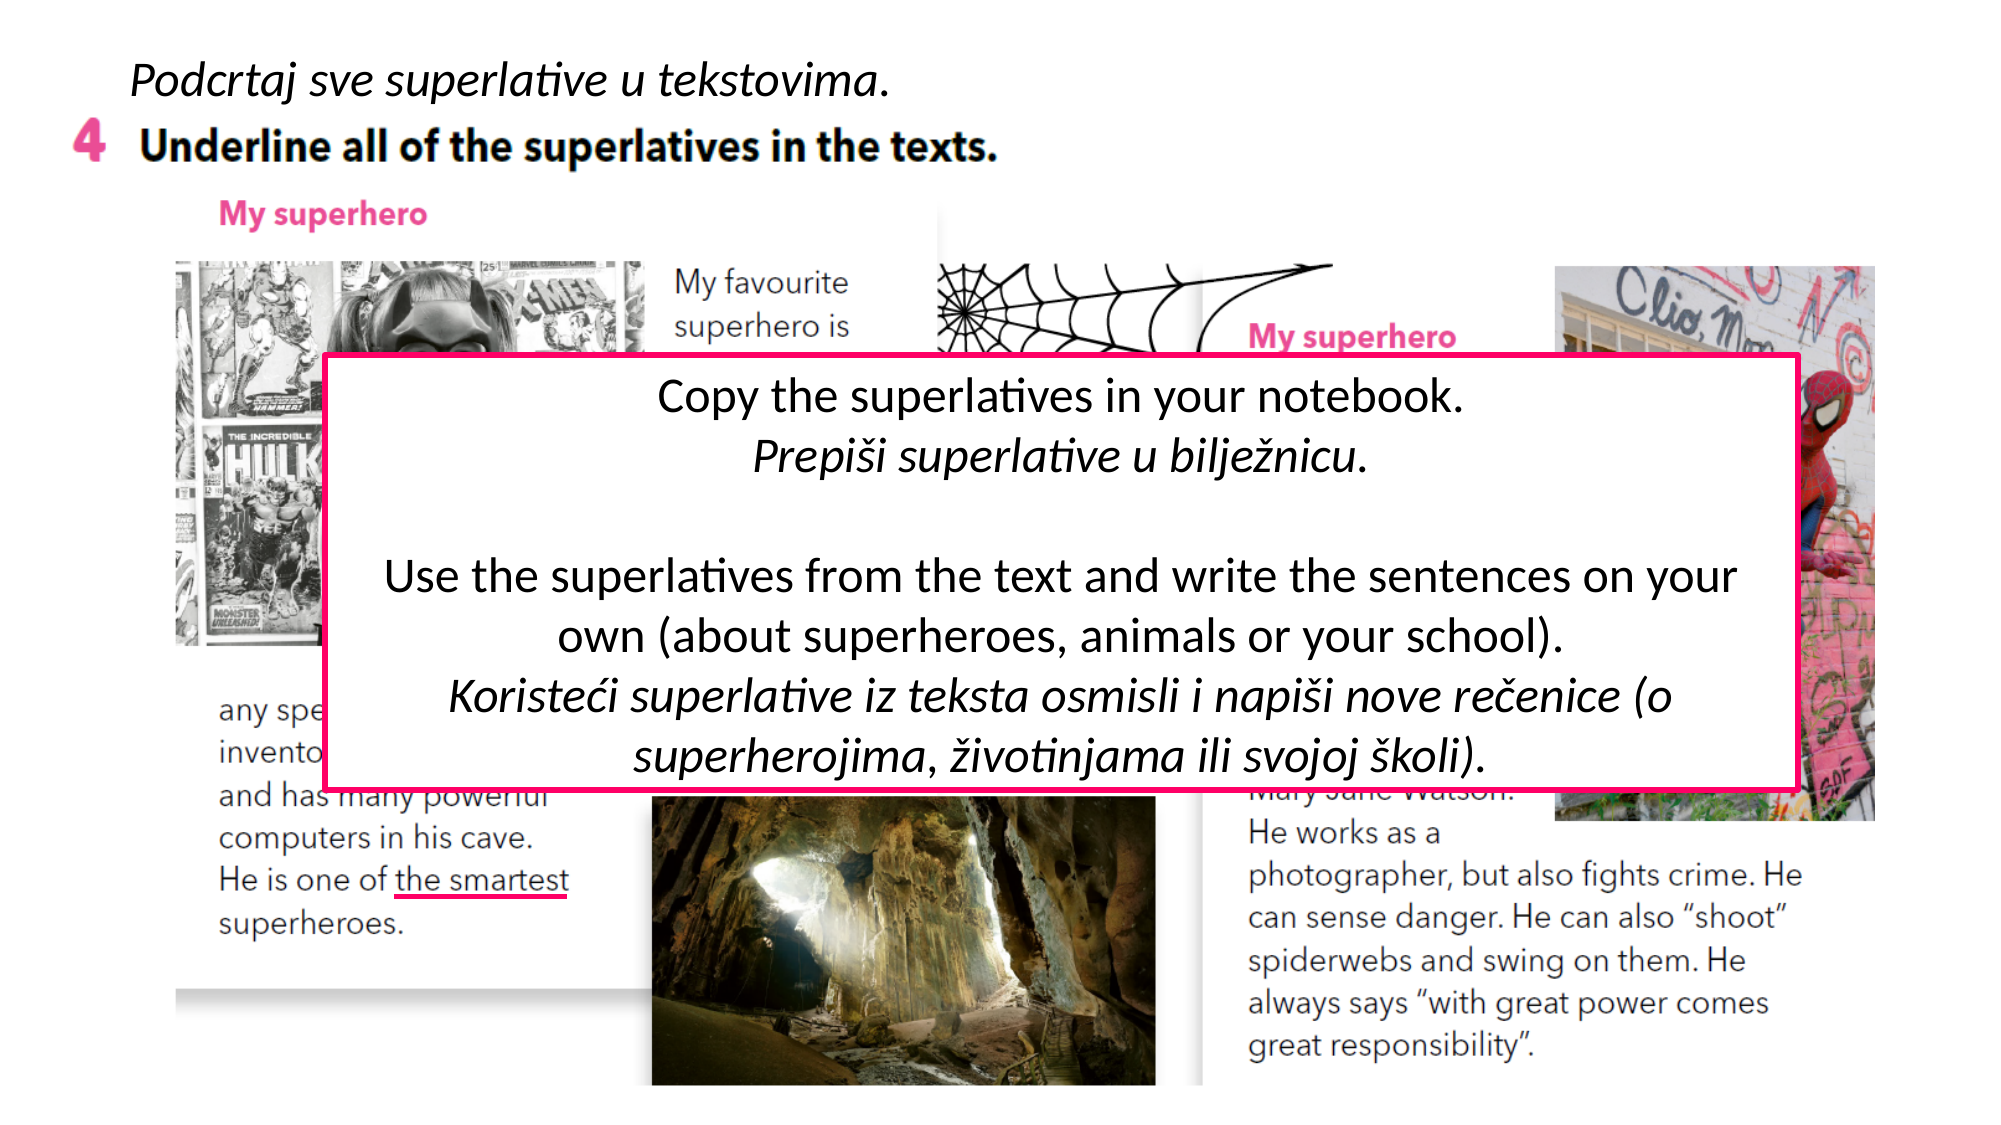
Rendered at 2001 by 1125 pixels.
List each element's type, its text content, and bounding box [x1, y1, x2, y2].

text_box Podcrtaj sve superlative u tekstovima. [115, 39, 1695, 115]
picture [45, 110, 1875, 1098]
